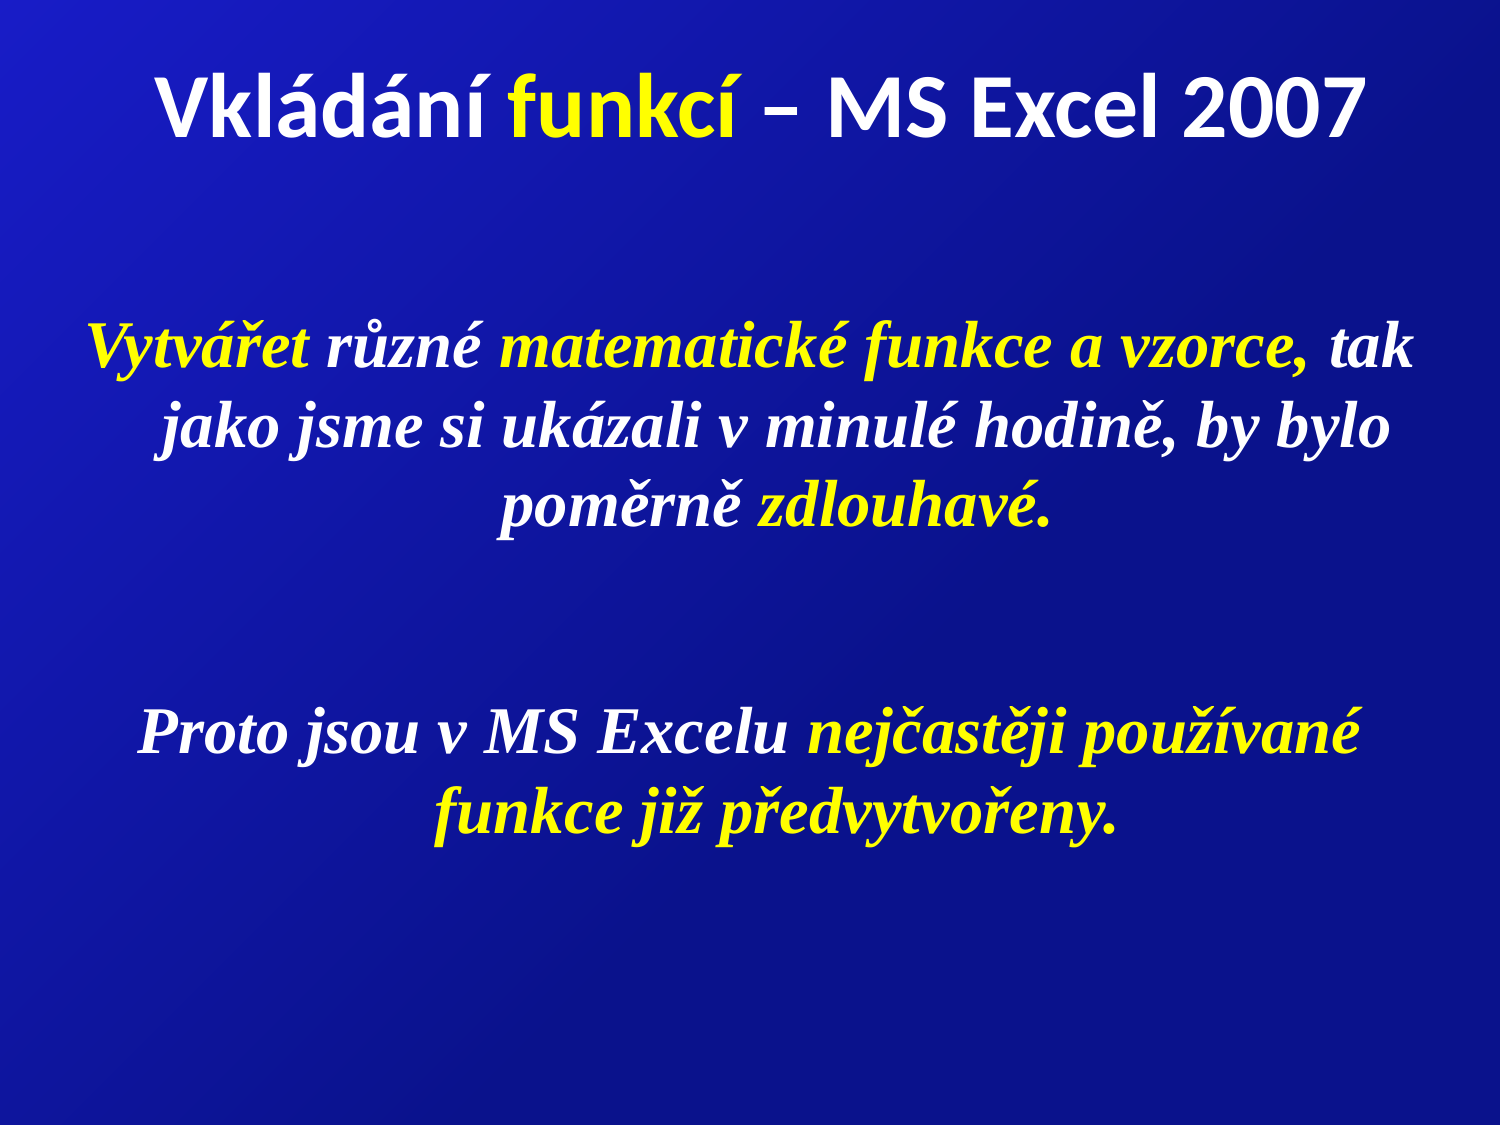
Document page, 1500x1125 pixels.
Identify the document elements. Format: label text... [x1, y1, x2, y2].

text_box Proto jsou v MS Excelu nejčastěji používané funkce již předvytvořeny. [58, 679, 1442, 961]
text_box Vytvářet různé matematické funkce a vzorce, tak jako jsme si ukázali v minulé hodině, by bylo poměrně zdlouhavé. [58, 292, 1442, 575]
title Vkládání funkcí – MS Excel 2007 [0, 23, 1500, 178]
